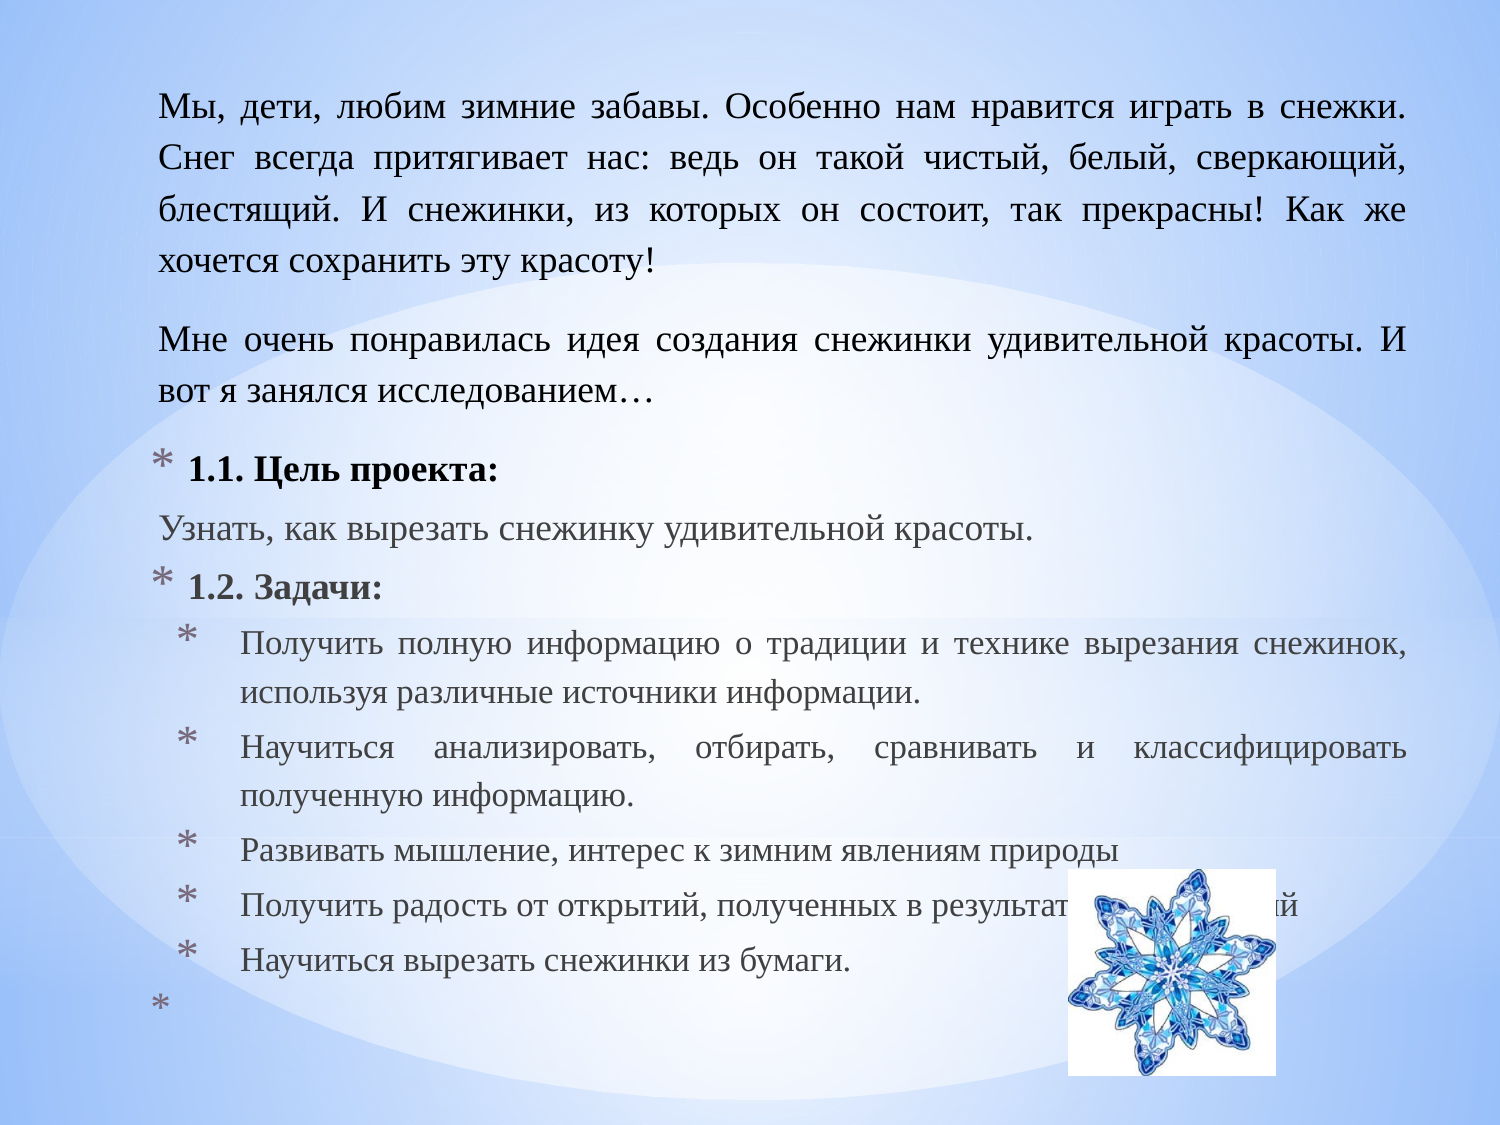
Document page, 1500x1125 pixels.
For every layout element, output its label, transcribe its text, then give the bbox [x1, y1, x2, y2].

list Мы, дети, любим зимние забавы. Особенно нам нравится играть в снежки. Снег всегда притягивает нас: ведь он такой чистый, белый, сверкающий, блестящий. И снежинки, из которых он состоит, так прекрасны! Как же хочется сохранить эту красоту! Мне очень понравилась идея создания снежинки удивительной красоты. И вот я занялся исследованием… 1.1. Цель проекта: Узнать, как вырезать снежинку удивительной красоты. 1.2. Задачи: Получить полную информацию о традиции и технике вырезания снежинок, используя различные источники информации. Научиться анализировать, отбирать, сравнивать и классифицировать полученную информацию. Развивать мышление, интерес к зимним явлениям природы Получить радость от открытий, полученных в результате исследований Научиться вырезать снежинки из бумаги. [135, 66, 1424, 1035]
picture [1068, 869, 1276, 1077]
